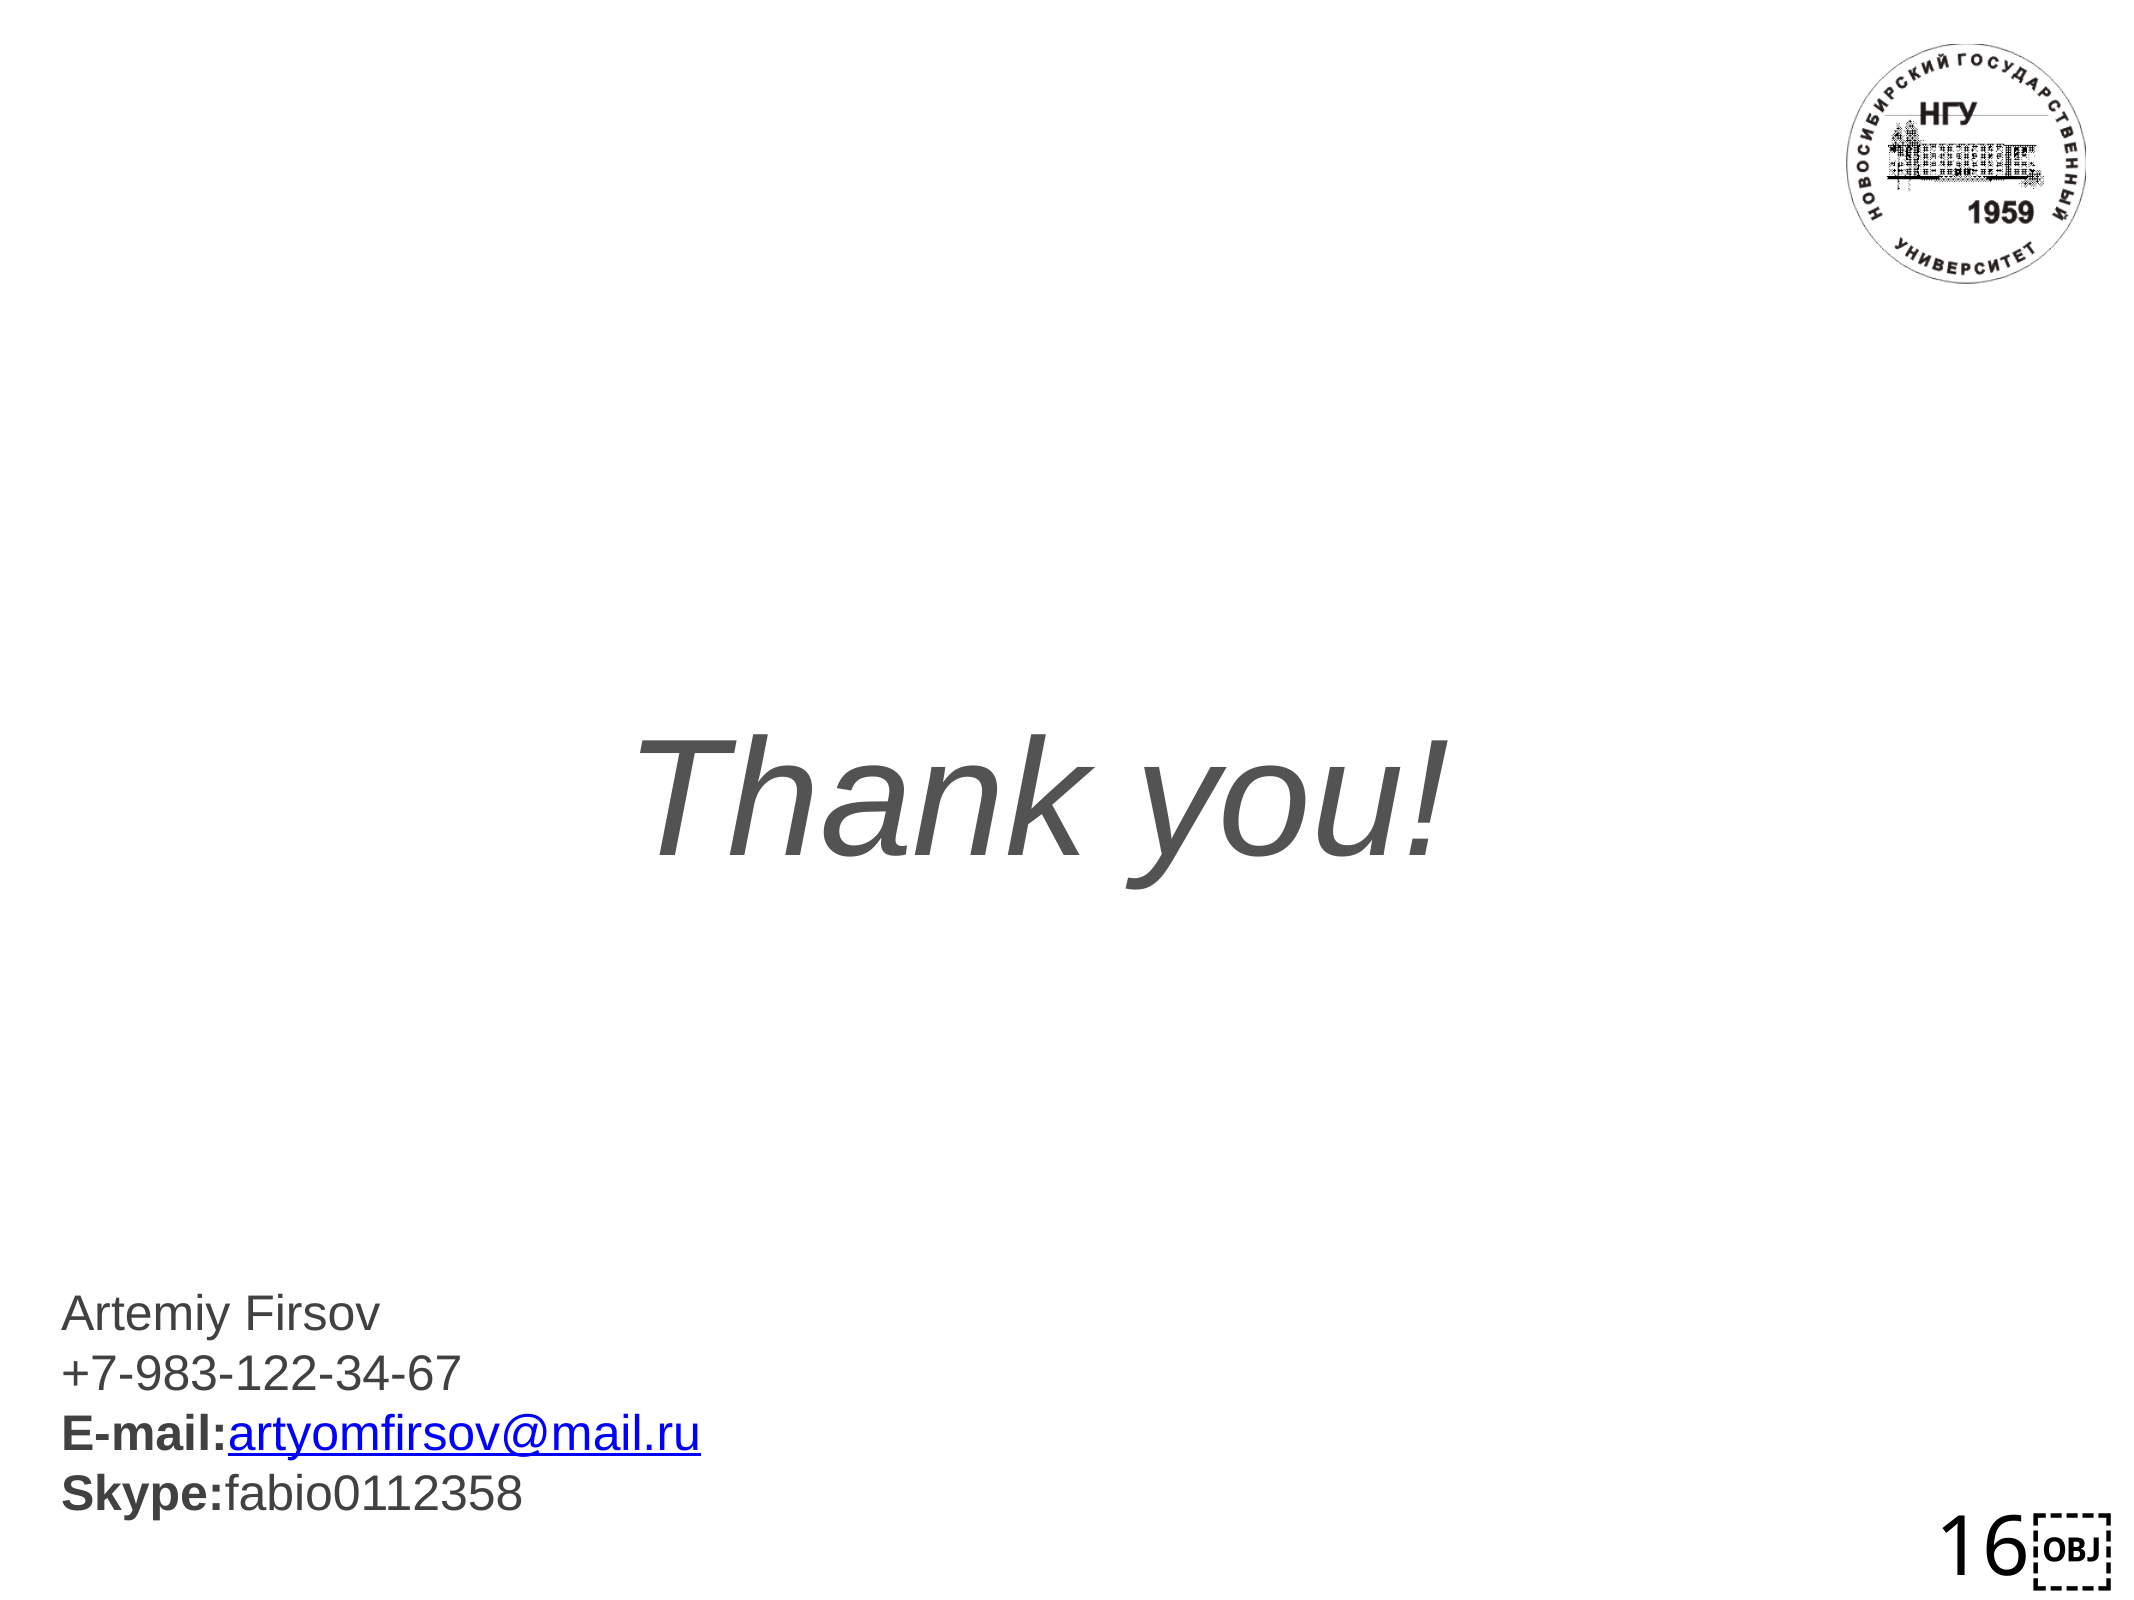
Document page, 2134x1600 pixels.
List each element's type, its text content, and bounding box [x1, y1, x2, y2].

text_box Artemiy Firsov +7-983-122-34-67 E-mail:artyomfirsov@mail.ru Skype:fabio0112358 [52, 1271, 720, 1529]
text_box 16￼ [1914, 1483, 2134, 1600]
text_box Thank you! [617, 680, 1460, 897]
picture [1846, 44, 2086, 284]
